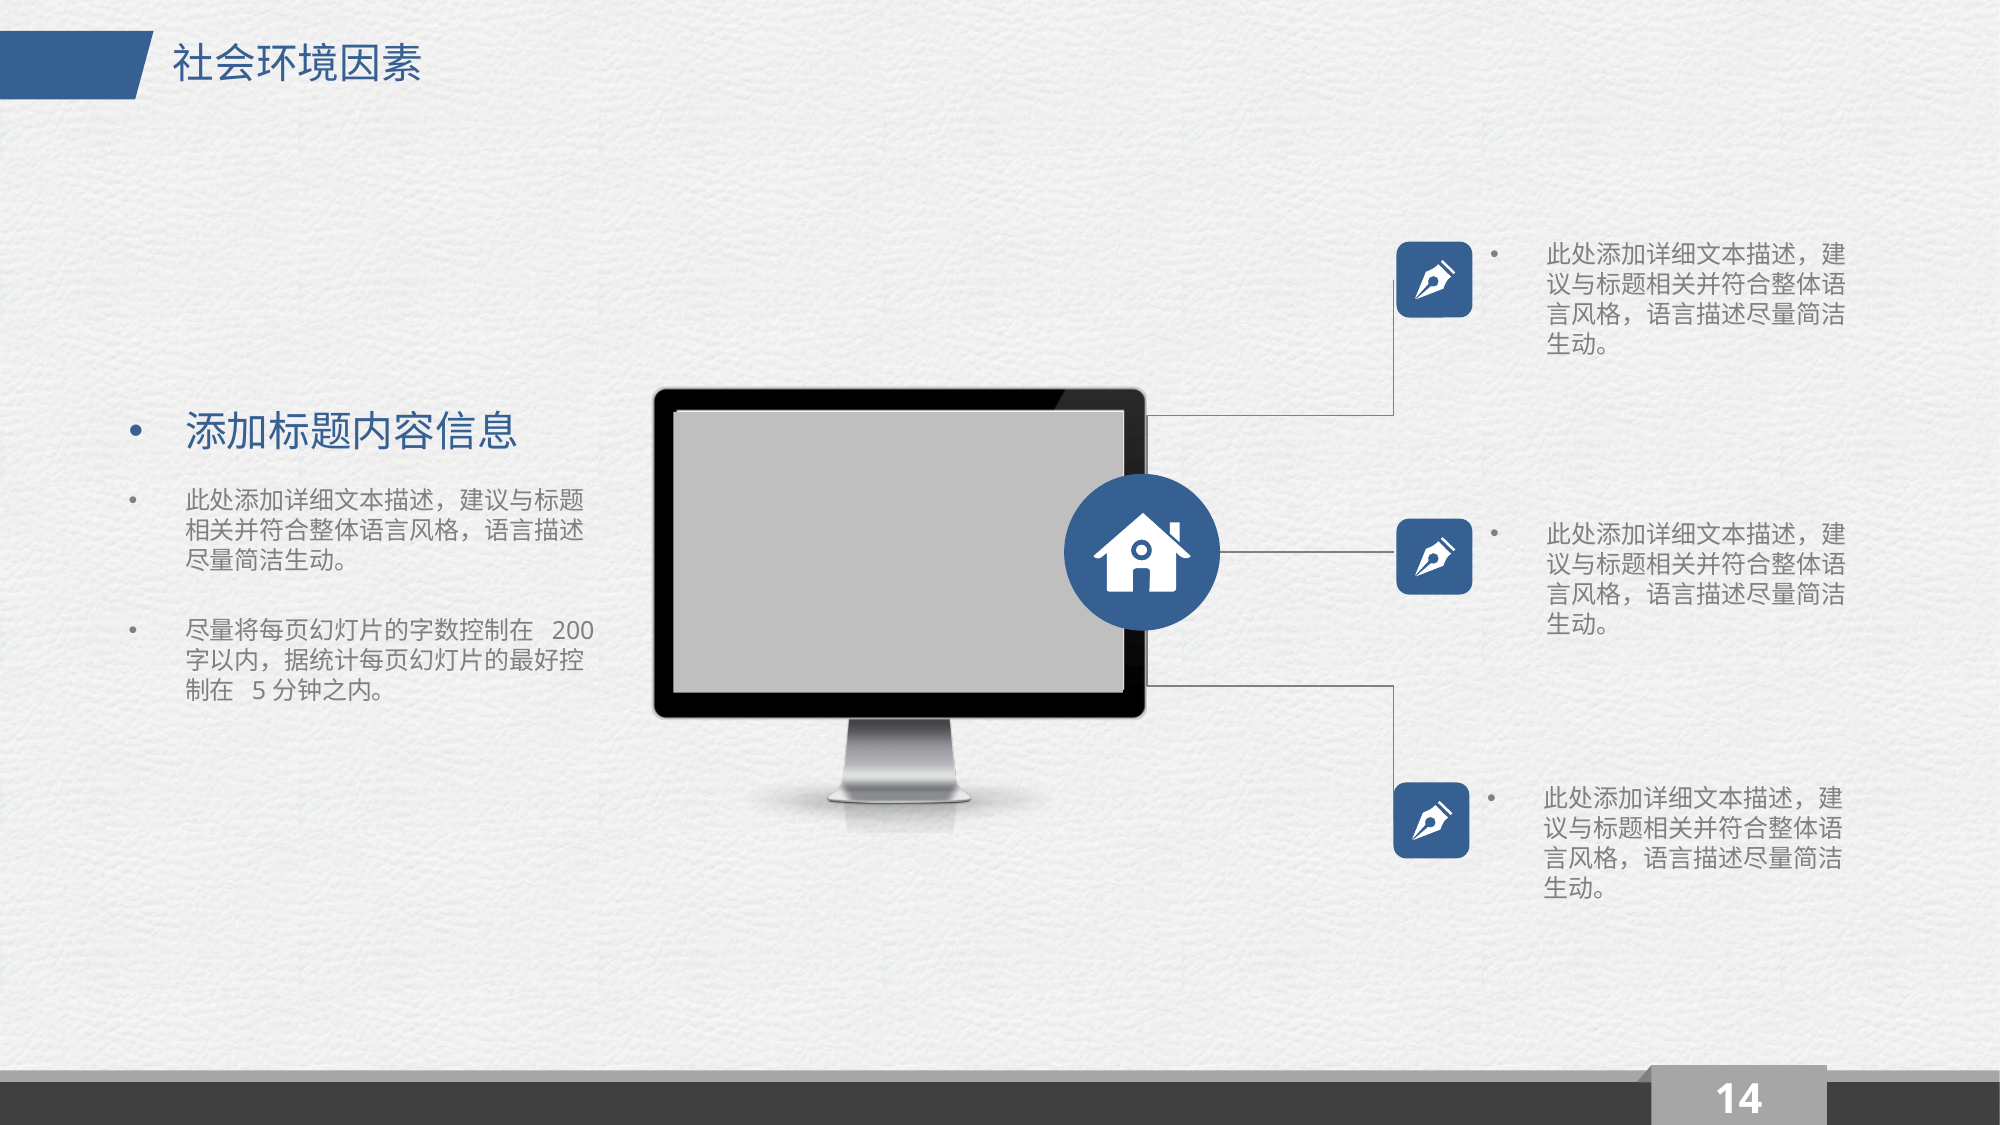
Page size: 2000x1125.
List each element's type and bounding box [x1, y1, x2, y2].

text_box [639, 358, 1162, 833]
text_box [1146, 279, 1394, 821]
text_box [1398, 518, 1473, 595]
text_box [1393, 782, 1470, 859]
picture [0, 0, 2000, 1125]
text_box [1396, 241, 1473, 318]
text_box [1063, 473, 1221, 631]
